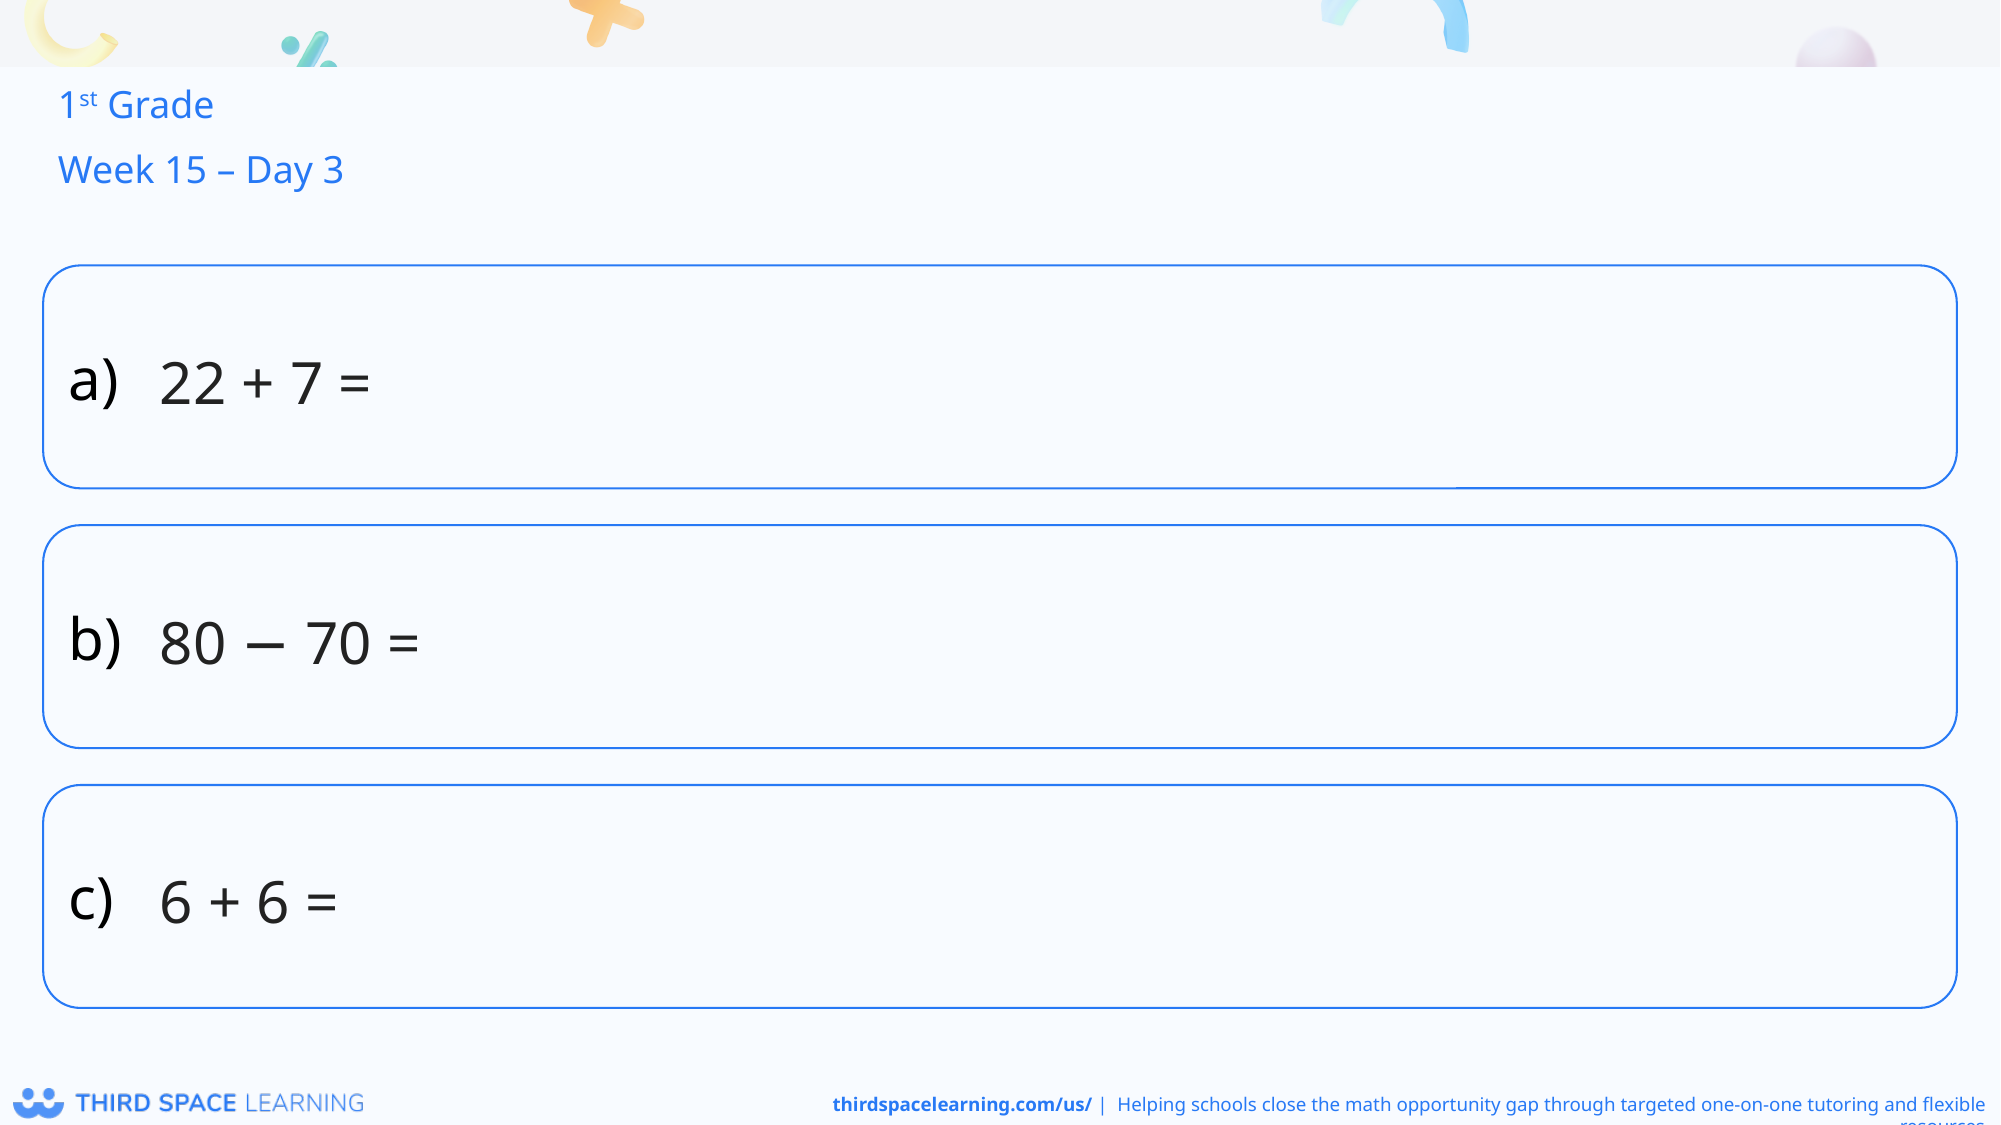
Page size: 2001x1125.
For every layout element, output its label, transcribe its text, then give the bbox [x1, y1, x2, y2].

text_box 1st Grade Week 15 – Day 3 [43, 73, 509, 212]
list 22 + 7 = [144, 288, 1922, 474]
list 80 − 70 = [144, 548, 1922, 734]
picture [0, 0, 2000, 67]
list 6 + 6 = [144, 807, 1922, 994]
picture [13, 1088, 365, 1119]
